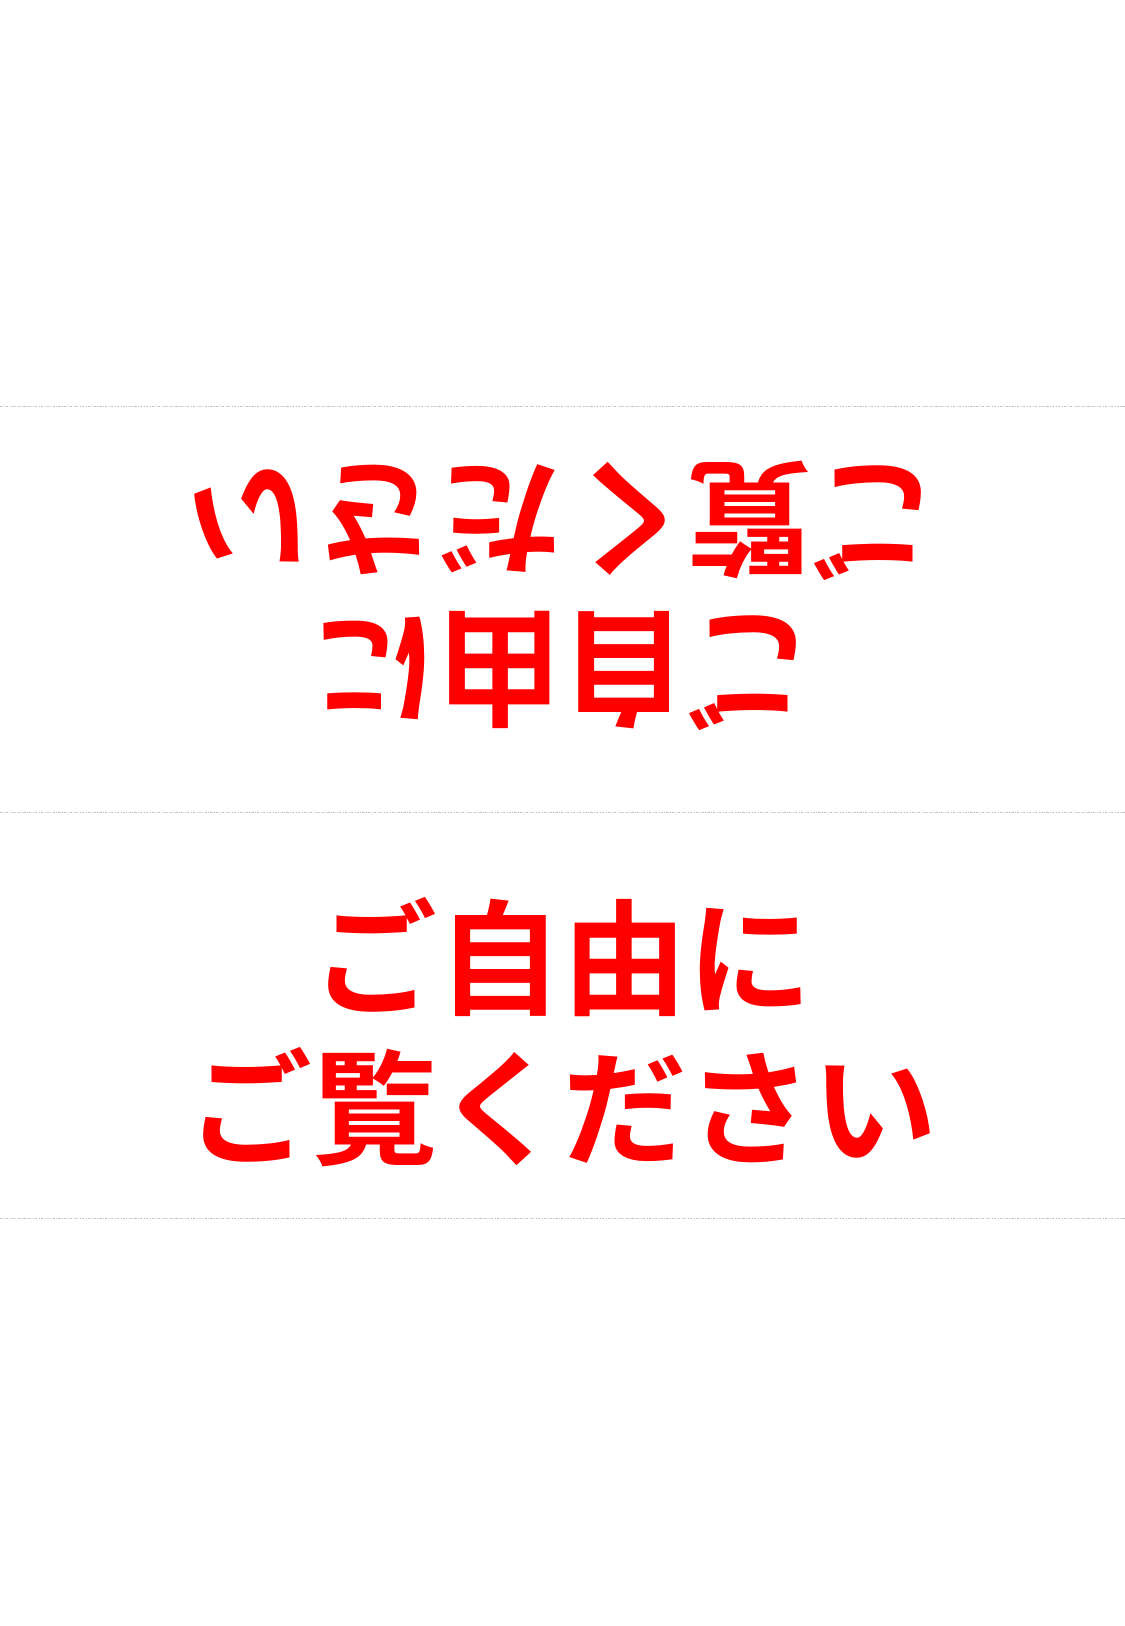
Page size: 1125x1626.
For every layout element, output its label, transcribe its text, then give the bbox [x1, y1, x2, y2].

text_box ご自由に ご覧ください [172, 872, 953, 1188]
text_box ご自由に ご覧ください [172, 439, 953, 755]
